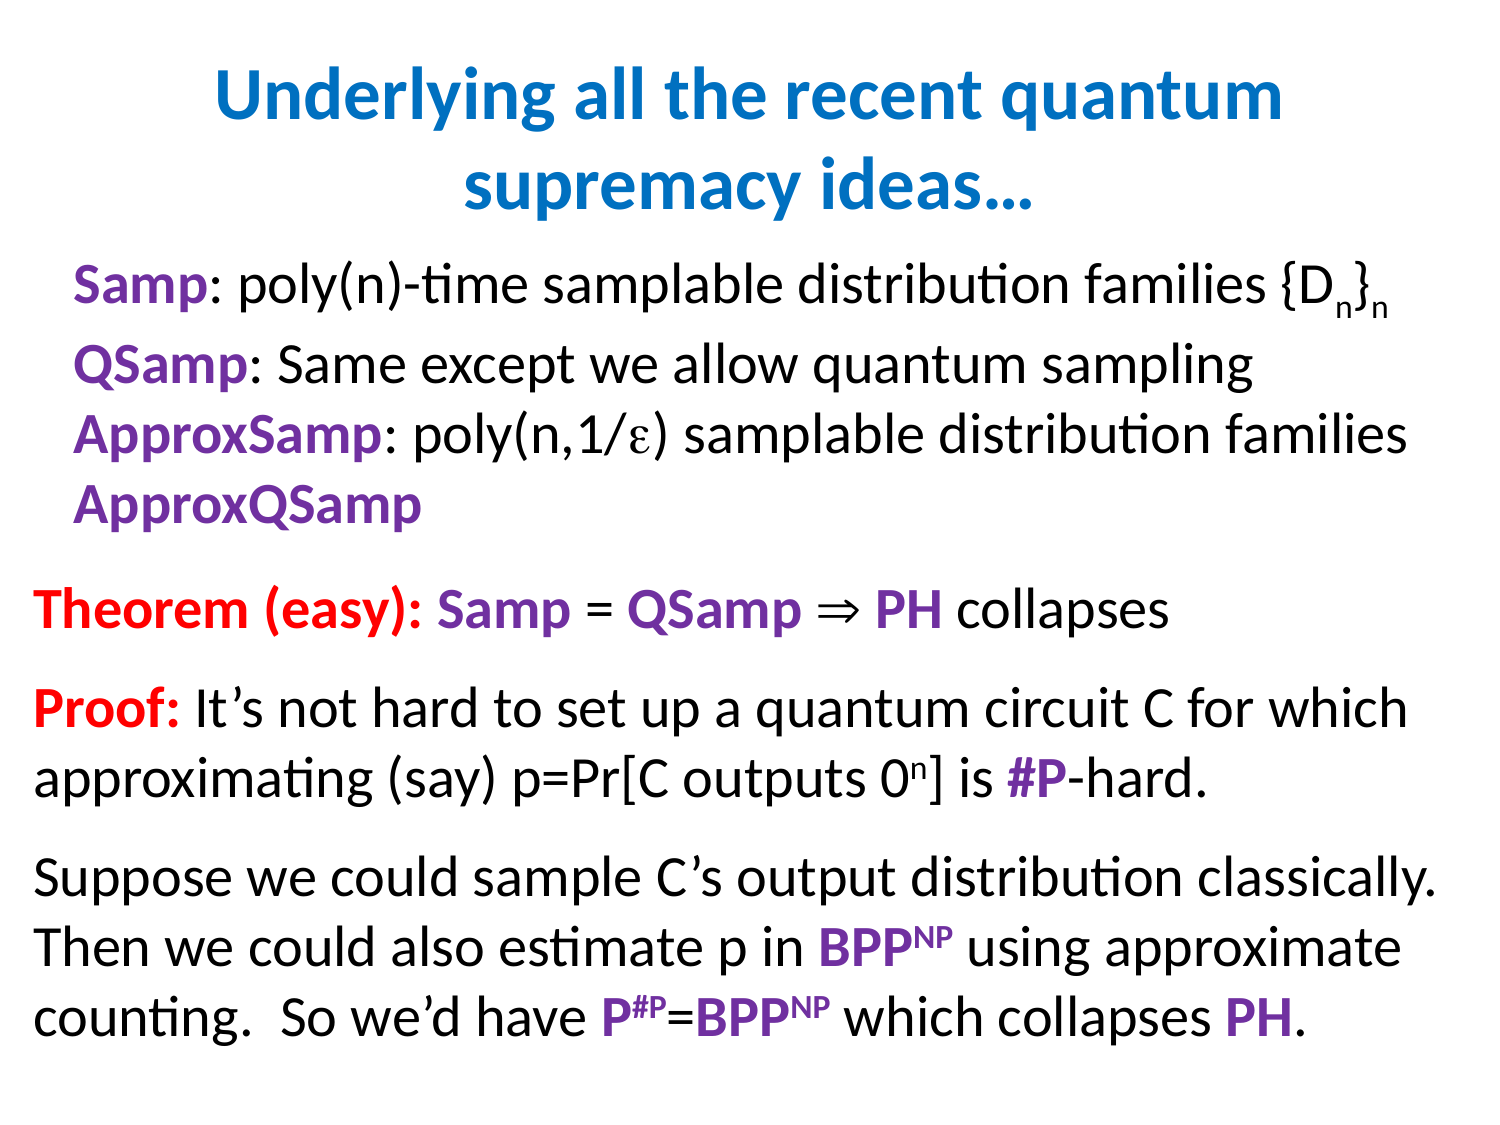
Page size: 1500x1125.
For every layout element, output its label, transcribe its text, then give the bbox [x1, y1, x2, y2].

text_box Samp: poly(n)-time samplable distribution families {Dn}n QSamp: Same except we allow quantum sampling ApproxSamp: poly(n,1/) samplable distribution families ApproxQSamp [58, 238, 1435, 543]
text_box Theorem (easy): Samp = QSamp  PH collapses Proof: It’s not hard to set up a quantum circuit C for which approximating (say) p=Pr[C outputs 0n] is #P-hard. Suppose we could sample C’s output distribution classically. Then we could also estimate p in BPPNP using approximate counting. So we’d have P#P=BPPNP which collapses PH. [18, 562, 1482, 1056]
text_box Underlying all the recent quantum supremacy ideas… [37, 37, 1463, 233]
